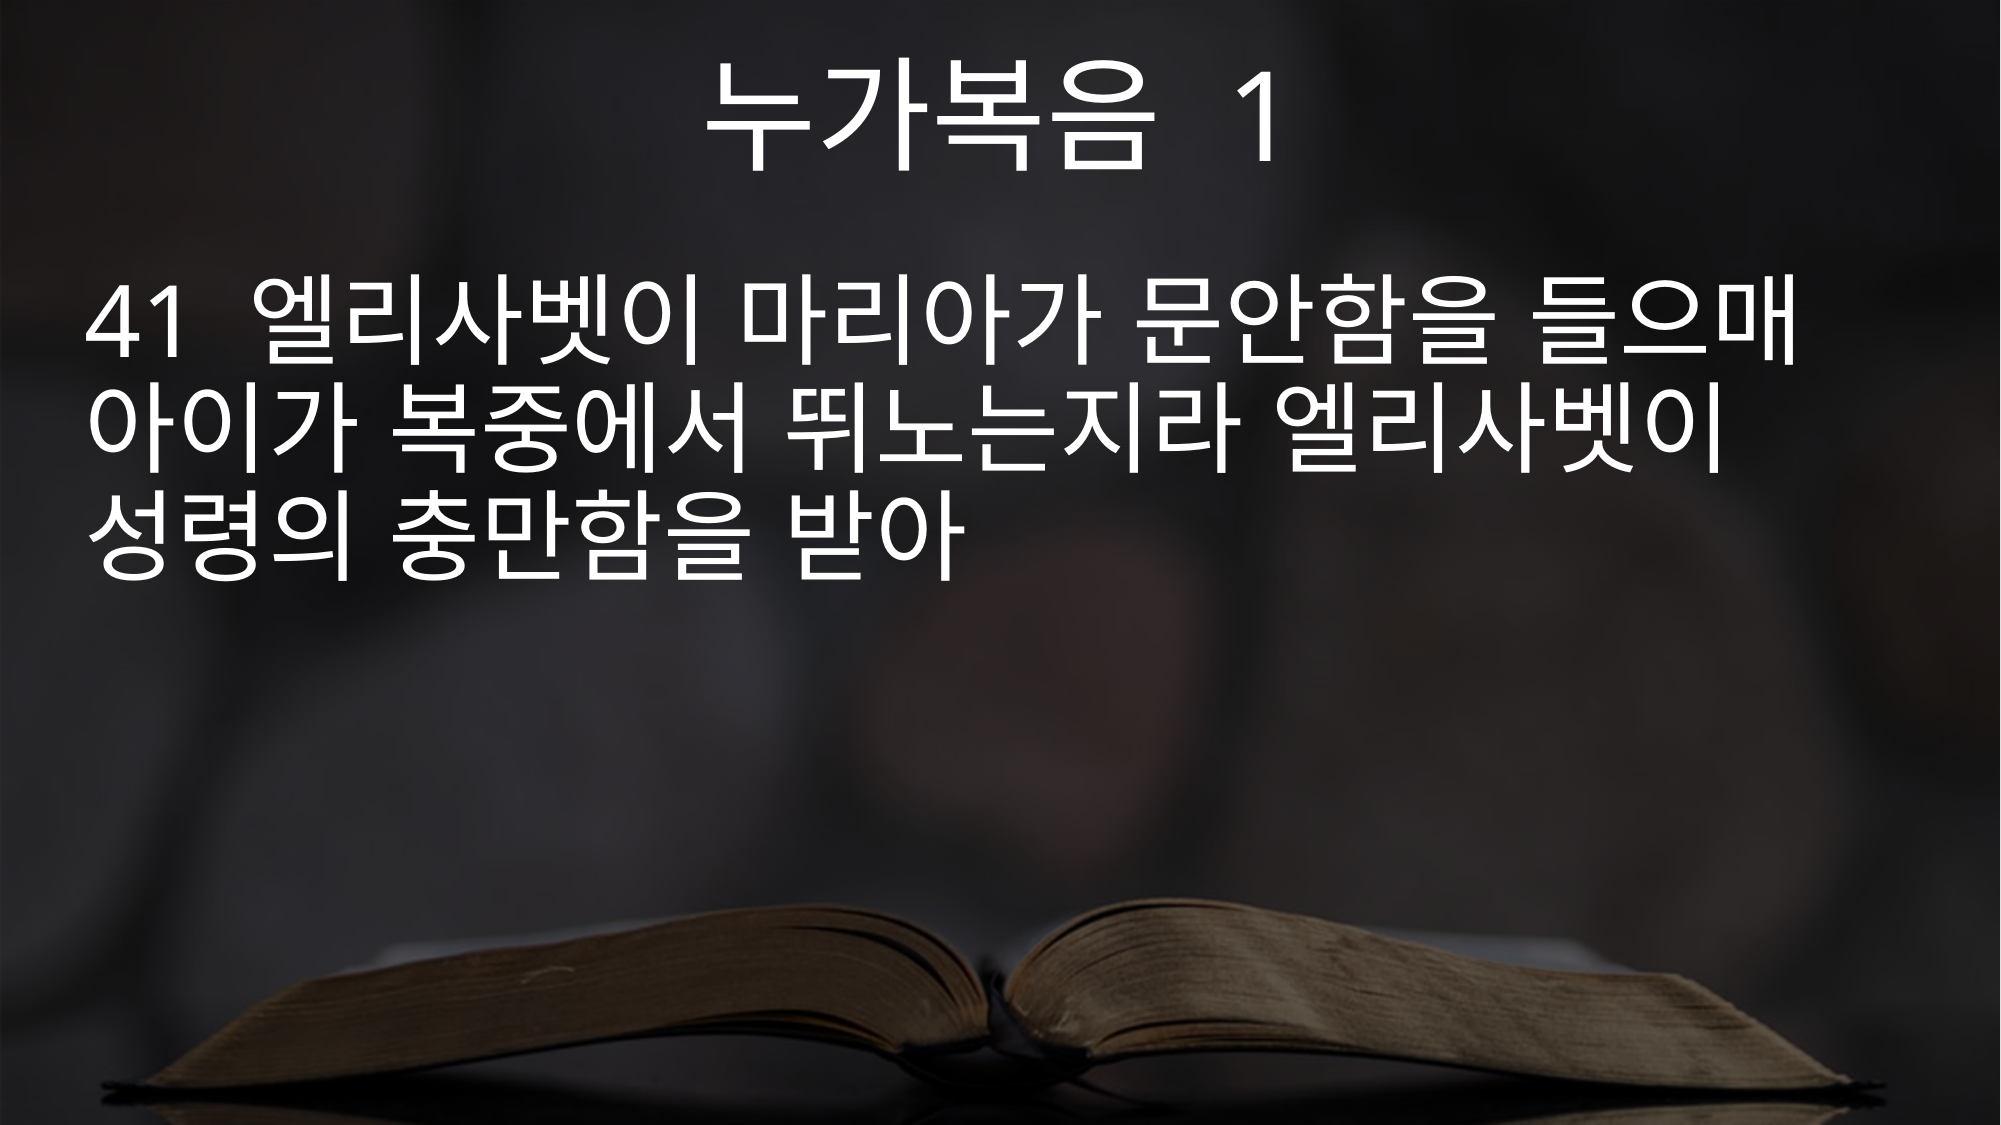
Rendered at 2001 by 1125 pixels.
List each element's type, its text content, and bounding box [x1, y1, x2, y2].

footer 누가복음 1 [0, 32, 2000, 192]
picture [0, 0, 2001, 1125]
list 41 엘리사벳이 마리아가 문안함을 들으매 아이가 복중에서 뛰노는지라 엘리사벳이 성령의 충만함을 받아 [69, 263, 1953, 423]
